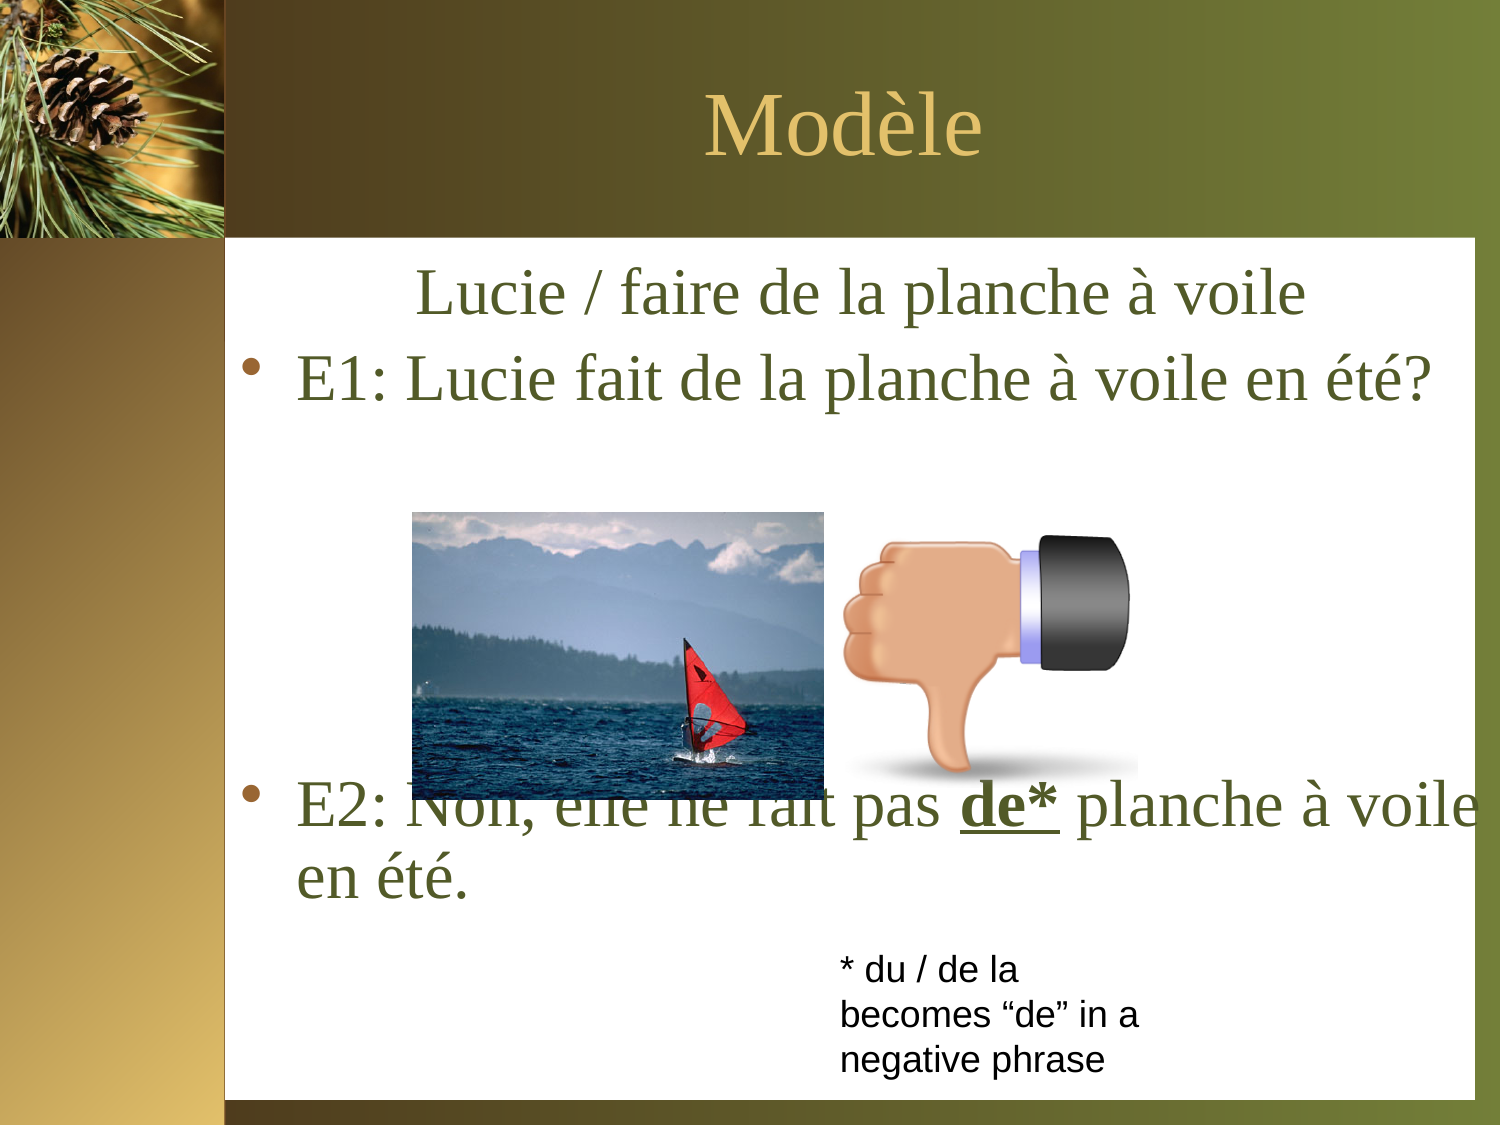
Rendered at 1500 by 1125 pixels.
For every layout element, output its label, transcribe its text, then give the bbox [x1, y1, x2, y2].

title Modèle [249, 24, 1438, 213]
text_box * du / de la becomes “de” in a negative phrase [824, 937, 1188, 1088]
picture [0, 0, 224, 238]
picture [837, 487, 1138, 788]
picture [412, 512, 824, 801]
list Lucie / faire de la planche à voile E1: Lucie fait de la planche à voile en été? E2: Non, elle ne fait pas de* planche à voile en été. [224, 249, 1500, 1063]
